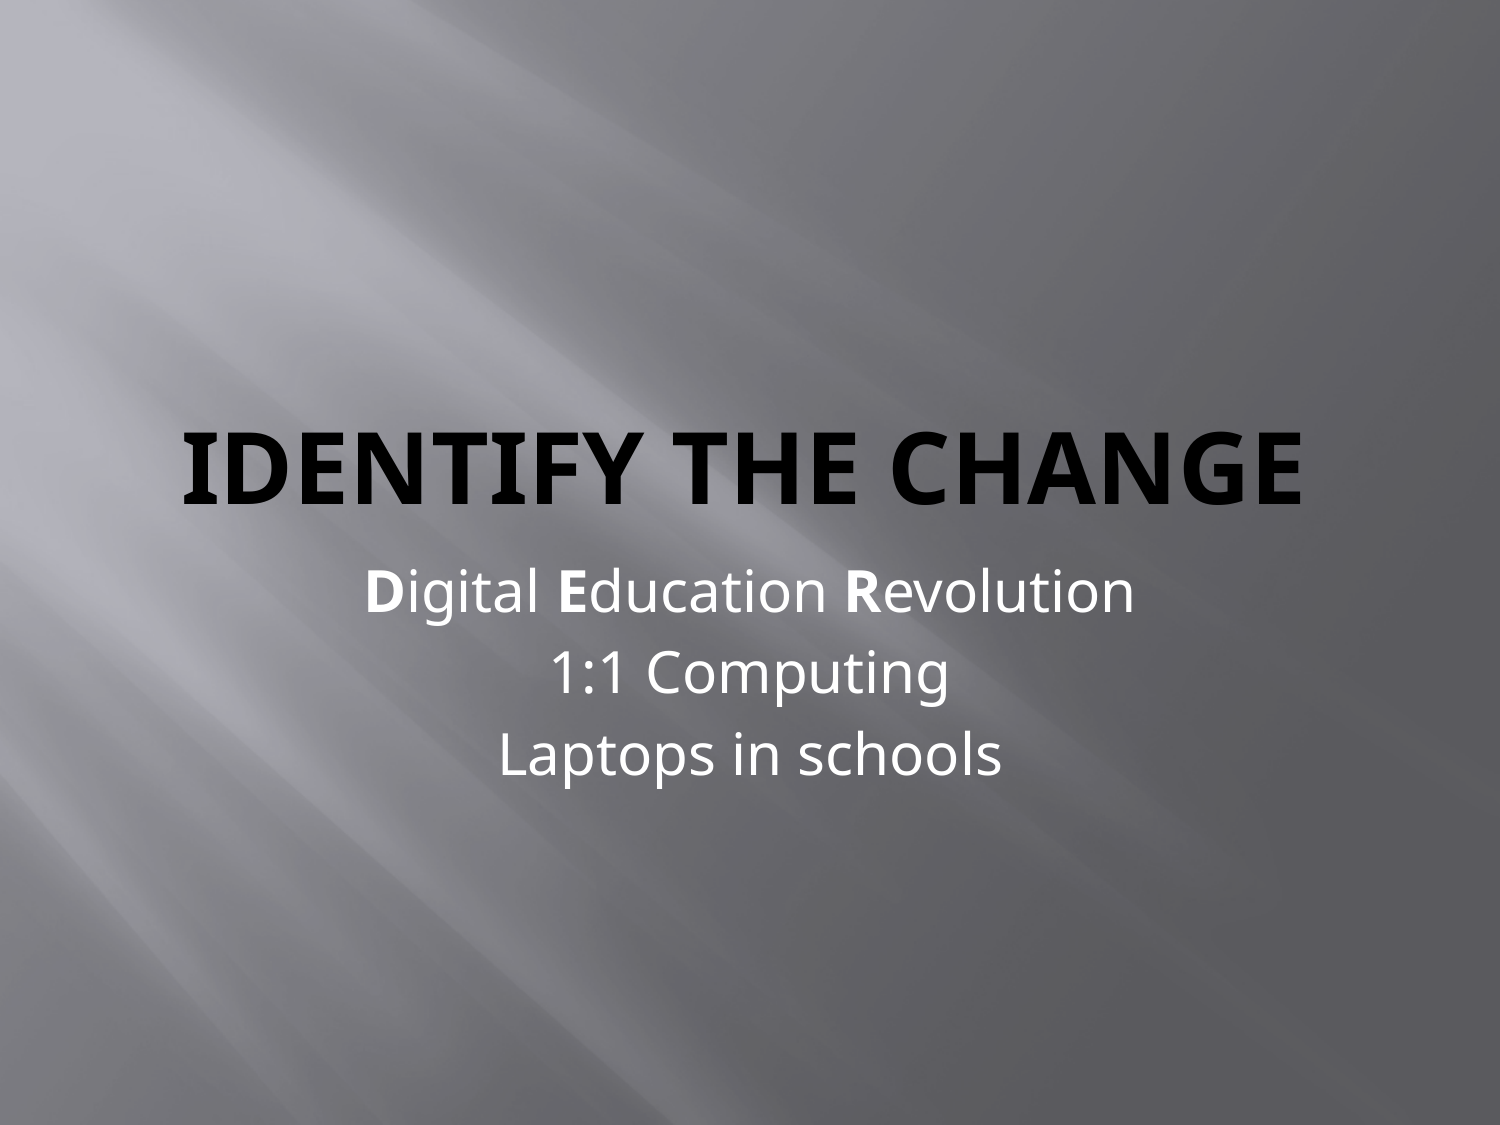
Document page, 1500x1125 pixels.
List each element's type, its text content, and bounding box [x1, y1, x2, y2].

title Identify the change [69, 224, 1420, 525]
subtitle Digital Education Revolution 1:1 Computing Laptops in schools [225, 546, 1275, 834]
